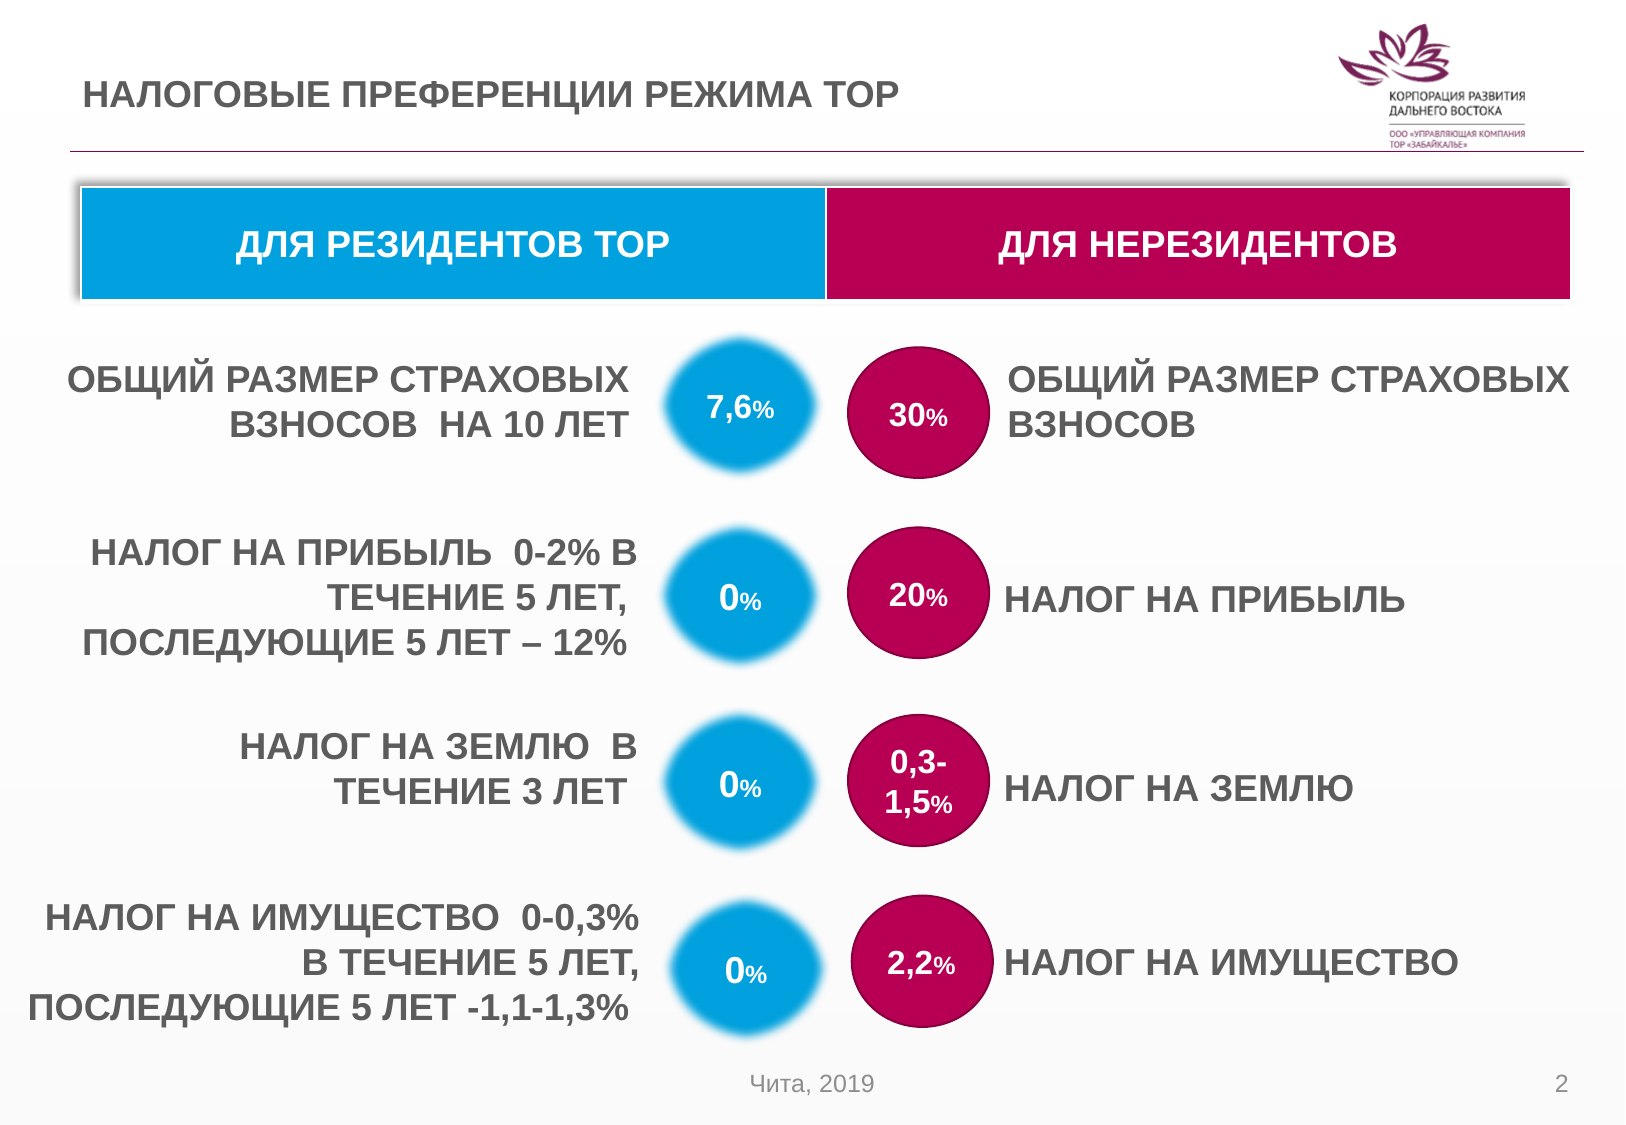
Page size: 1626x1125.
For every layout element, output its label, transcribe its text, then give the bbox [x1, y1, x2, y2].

table_header ДЛЯ НЕРЕЗИДЕНТОВ [827, 188, 1570, 299]
text_box 20% [846, 526, 989, 660]
text_box НАЛОГ НА ЗЕМЛЮ В ТЕЧЕНИЕ 3 ЛЕТ [96, 714, 653, 820]
text_box 2,2% [850, 894, 989, 1028]
slide_number 2 [1500, 1059, 1585, 1106]
text_box 0% [678, 909, 814, 1028]
text_box НАЛОГ НА ЗЕМЛЮ [989, 756, 1571, 816]
title НАЛОГОВЫЕ ПРЕФЕРЕНЦИИ РЕЖИМА ТОР [67, 50, 1239, 142]
text_box 0% [672, 536, 808, 655]
text_box 0,3-1,5% [846, 713, 989, 848]
text_box 30% [846, 346, 991, 479]
picture [1338, 18, 1558, 154]
text_box НАЛОГ НА ПРИБЫЛЬ 0-2% В ТЕЧЕНИЕ 5 ЛЕТ, ПОСЛЕДУЮЩИЕ 5 ЛЕТ – 12% [16, 520, 653, 671]
text_box ОБЩИЙ РАЗМЕР СТРАХОВЫХ ВЗНОСОВ НА 10 ЛЕТ [18, 348, 655, 453]
text_box ОБЩИЙ РАЗМЕР СТРАХОВЫХ ВЗНОСОВ [992, 347, 1625, 453]
text_box НАЛОГ НА ПРИБЫЛЬ [989, 567, 1558, 627]
text_box 7,6% [672, 346, 808, 464]
text_box НАЛОГ НА ИМУЩЕСТВО 0-0,3% В ТЕЧЕНИЕ 5 ЛЕТ, ПОСЛЕДУЮЩИЕ 5 ЛЕТ -1,1-1,3% [0, 885, 655, 1036]
text_box НАЛОГ НА ИМУЩЕСТВО [989, 930, 1558, 991]
text_box 0% [672, 723, 808, 841]
footer Чита, 2019 [538, 1052, 1087, 1113]
table_header ДЛЯ РЕЗИДЕНТОВ ТОР [82, 188, 825, 299]
